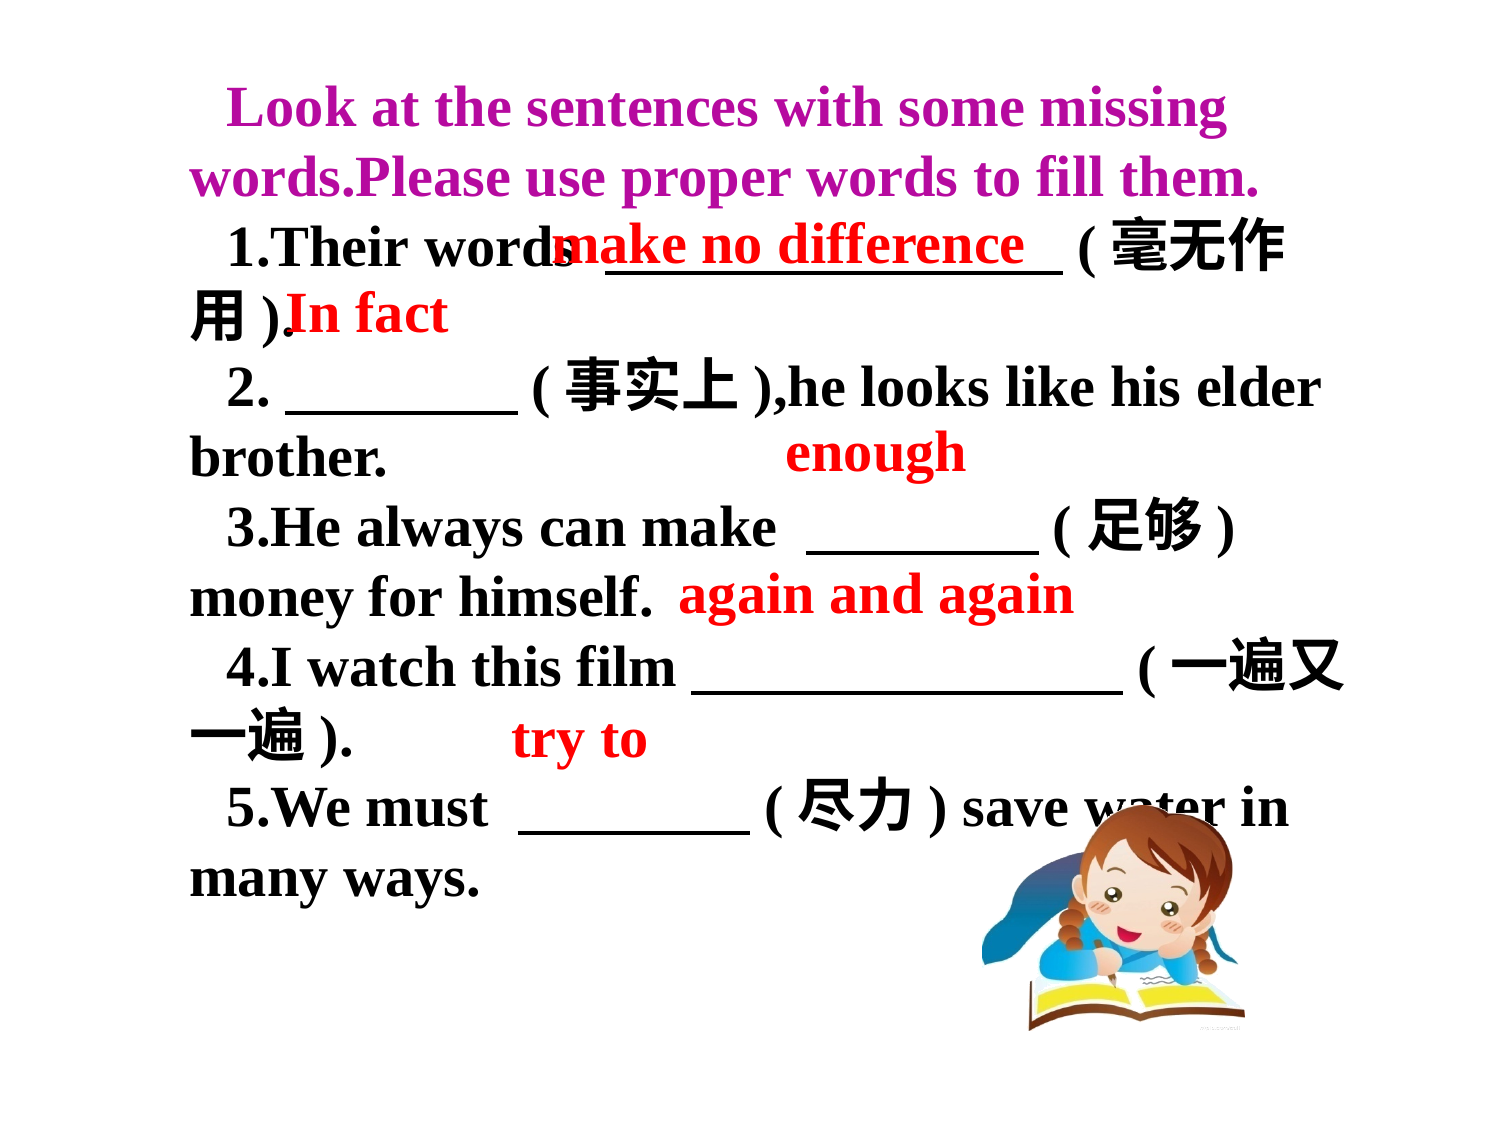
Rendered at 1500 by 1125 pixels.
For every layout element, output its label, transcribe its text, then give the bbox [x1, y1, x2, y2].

text_box try to [496, 691, 664, 777]
picture [982, 804, 1246, 1031]
text_box Look at the sentences with some missing words.Please use proper words to fill them. 1.Their words (毫无作用). 2. (事实上),he looks like his elder brother. 3.He always can make (足够) money for himself. 4.I watch this film (一遍又一遍). 5.We must (尽力) save water in many ways. [174, 61, 1365, 986]
text_box In fact [271, 266, 465, 352]
text_box make no difference [536, 197, 1041, 283]
text_box enough [770, 406, 983, 491]
text_box again and again [663, 547, 1090, 633]
